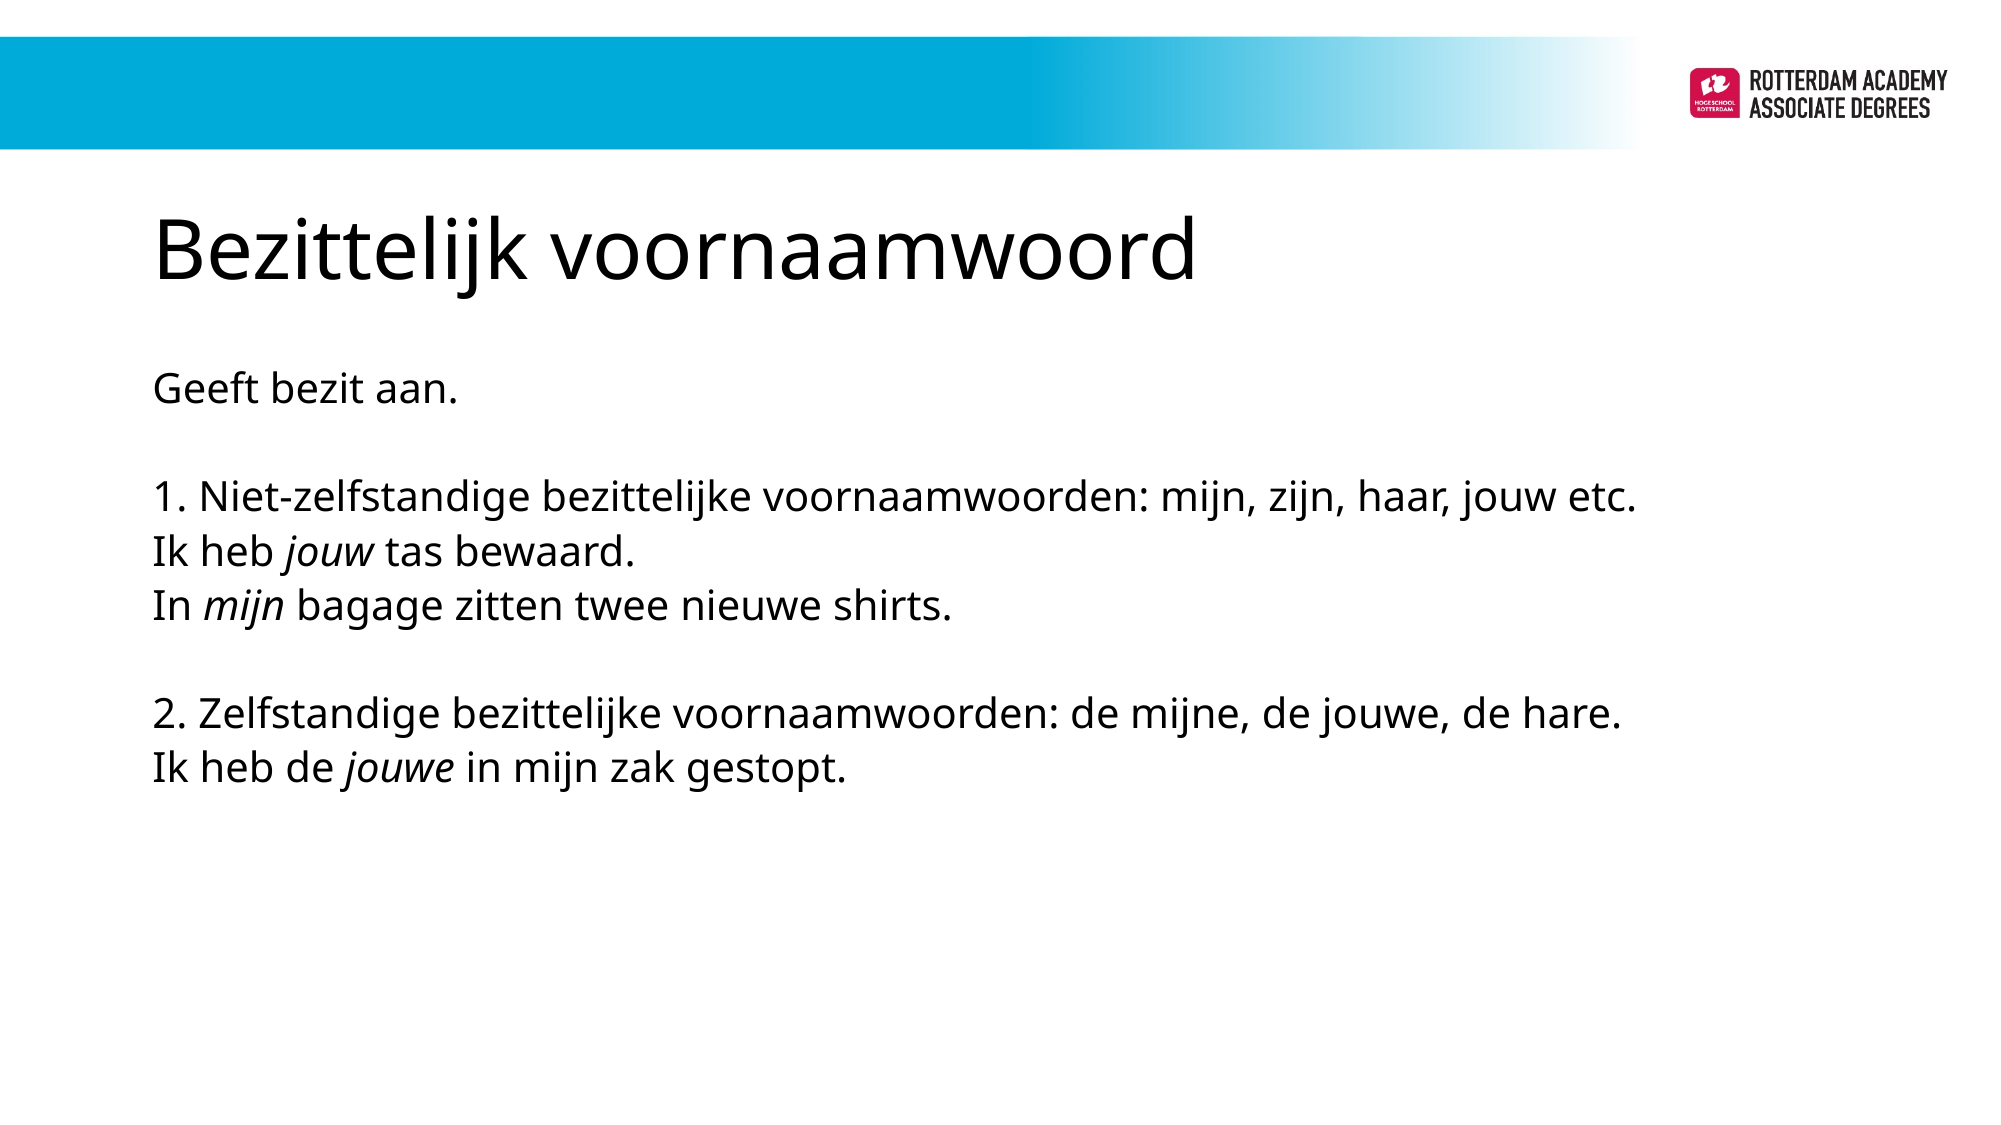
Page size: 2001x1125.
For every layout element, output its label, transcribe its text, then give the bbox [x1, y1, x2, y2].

title Bezittelijk voornaamwoord [137, 175, 1863, 329]
picture [0, 0, 2000, 184]
list Geeft bezit aan. 1. Niet-zelfstandige bezittelijke voornaamwoorden: mijn, zijn, haar, jouw etc. Ik heb jouw tas bewaard. In mijn bagage zitten twee nieuwe shirts. 2. Zelfstandige bezittelijke voornaamwoorden: de mijne, de jouwe, de hare. Ik heb de jouwe in mijn zak gestopt. [137, 358, 1863, 1053]
